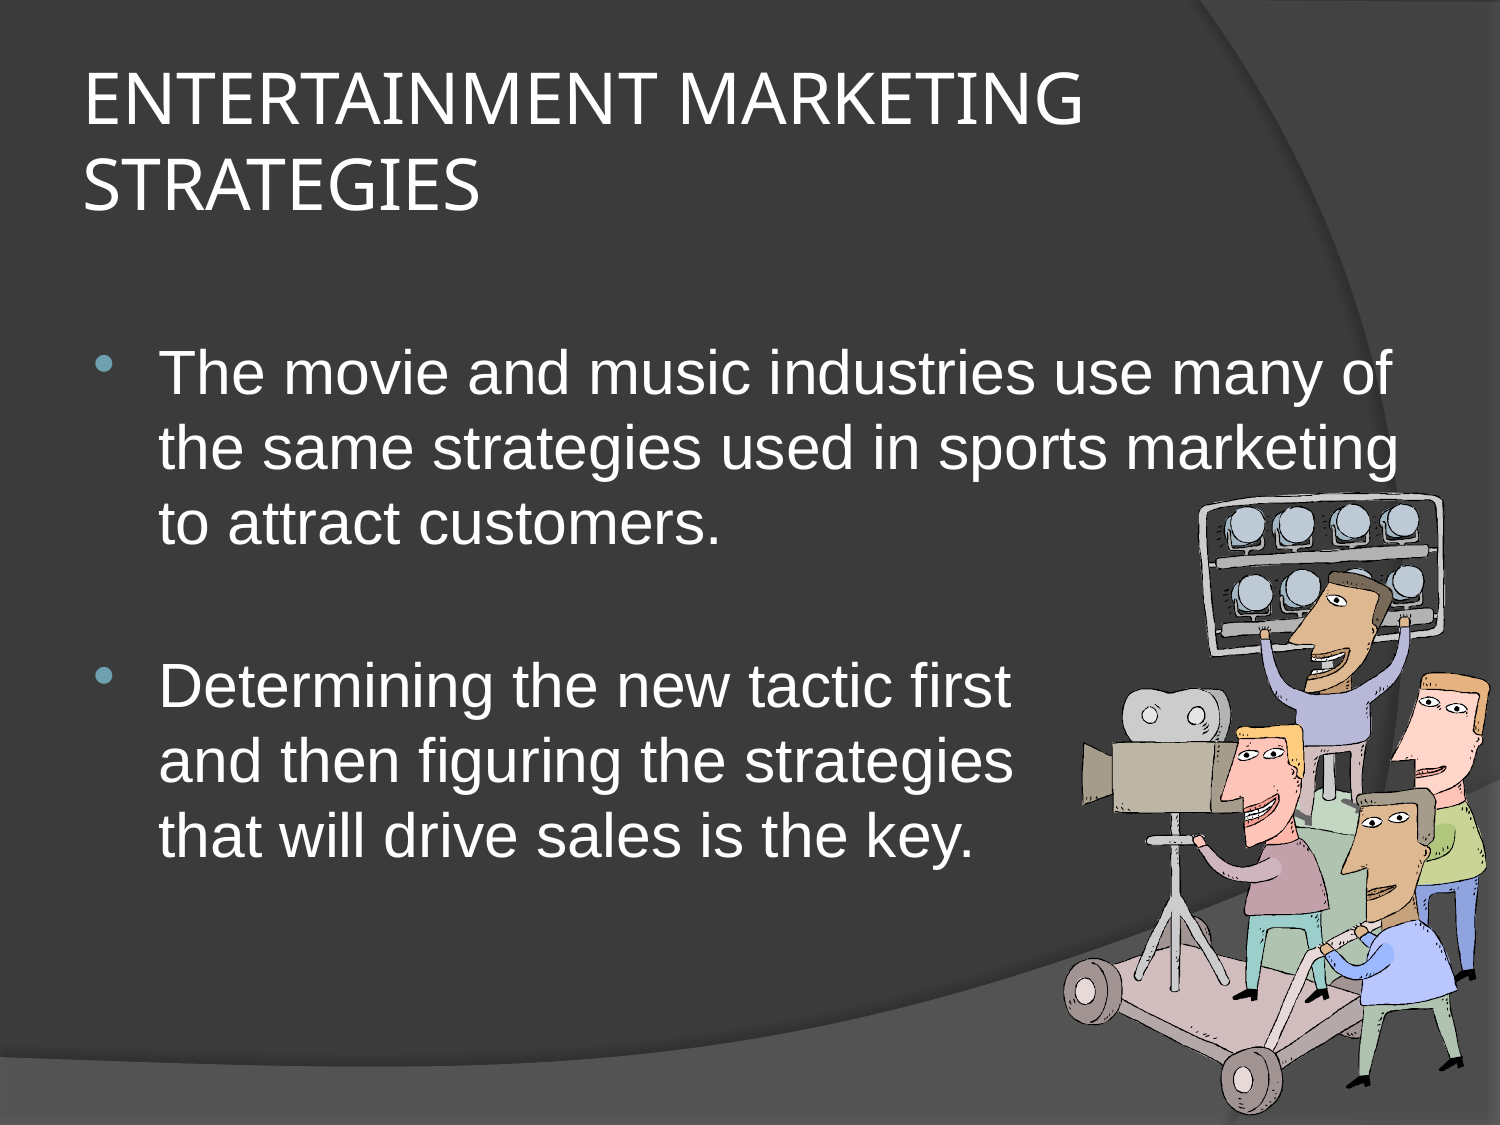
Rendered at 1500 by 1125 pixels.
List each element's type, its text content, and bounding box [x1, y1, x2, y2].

picture [1062, 482, 1500, 1125]
list The movie and music industries use many of the same strategies used in sports marketing to attract customers. Determining the new tactic first and then figuring the strategies that will drive sales is the key. [75, 324, 1425, 1005]
title ENTERTAINMENT MARKETING STRATEGIES [75, 45, 1300, 233]
